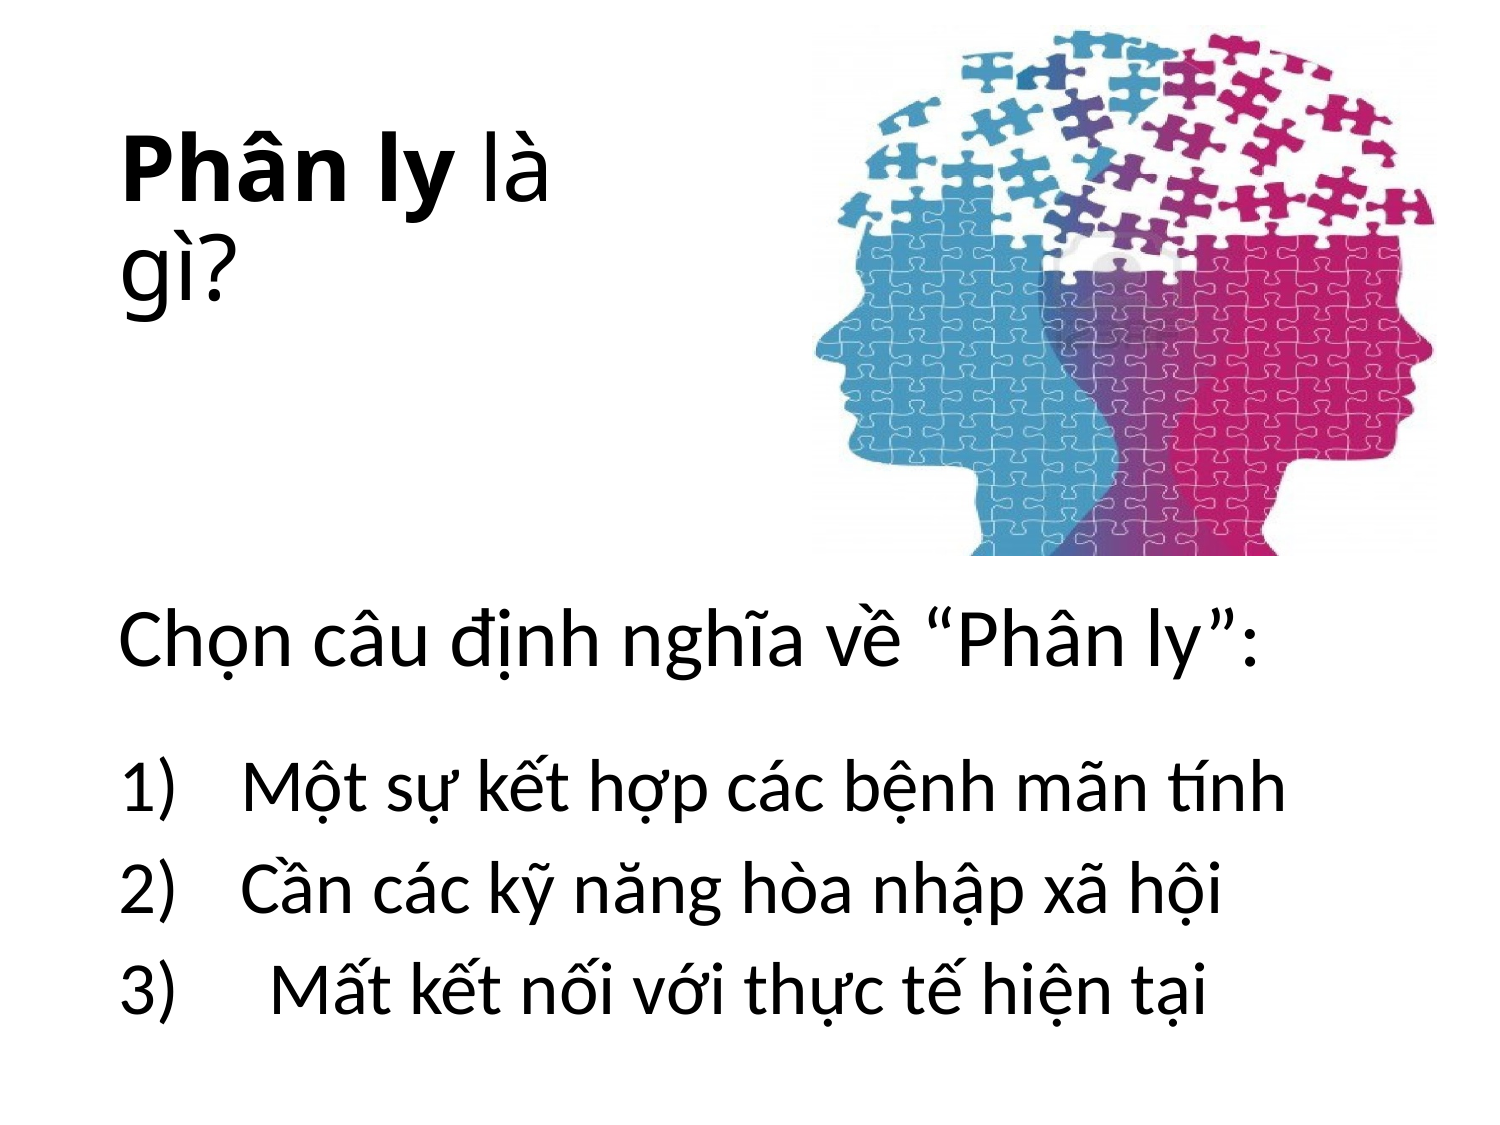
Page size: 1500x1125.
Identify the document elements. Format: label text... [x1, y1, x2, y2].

picture [812, 25, 1437, 556]
title Phân ly là gì? [103, 112, 688, 330]
list Chọn câu định nghĩa về “Phân ly”: Một sự kết hợp các bệnh mãn tính Cần các kỹ năng hòa nhập xã hội 3) Mất kết nối với thực tế hiện tại [103, 587, 1397, 1100]
